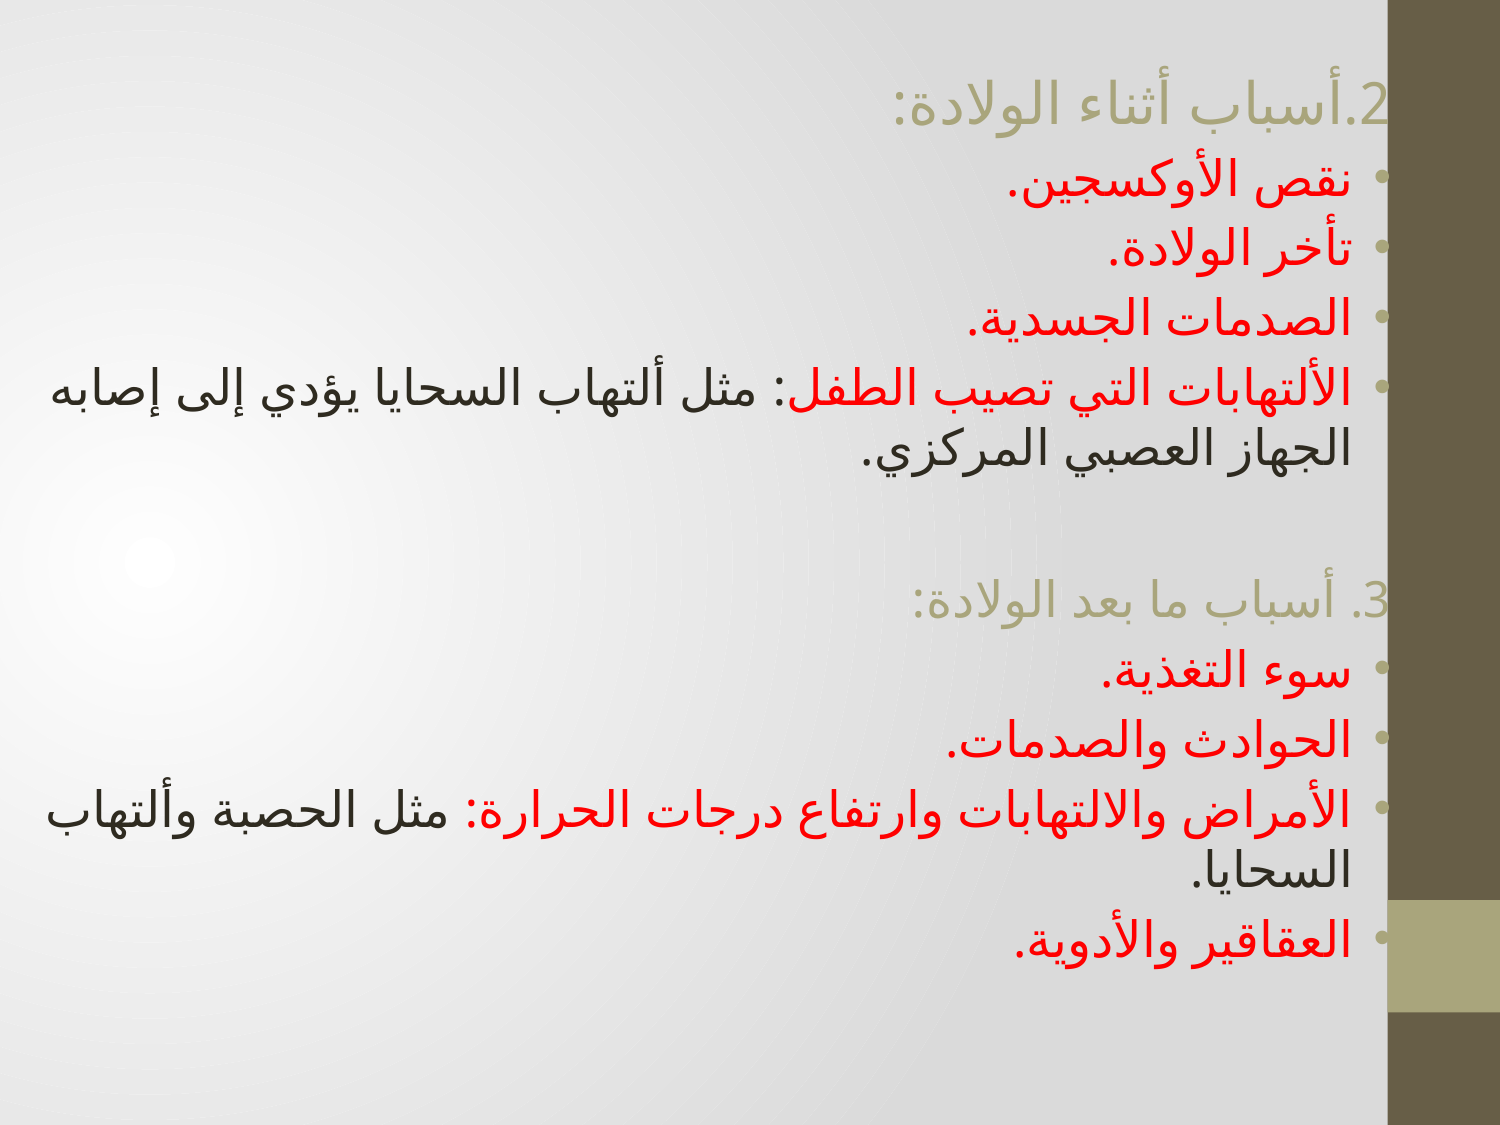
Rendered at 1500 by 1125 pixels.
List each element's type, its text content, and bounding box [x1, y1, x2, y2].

list 2.أسباب أثناء الولادة: نقص الأوكسجين. تأخر الولادة. الصدمات الجسدية. الألتهابات التي تصيب الطفل: مثل ألتهاب السحايا يؤدي إلى إصابه الجهاز العصبي المركزي. 3. أسباب ما بعد الولادة: سوء التغذية. الحوادث والصدمات. الأمراض والالتهابات وارتفاع درجات الحرارة: مثل الحصبة وألتهاب السحايا. العقاقير والأدوية. [0, 58, 1425, 1005]
